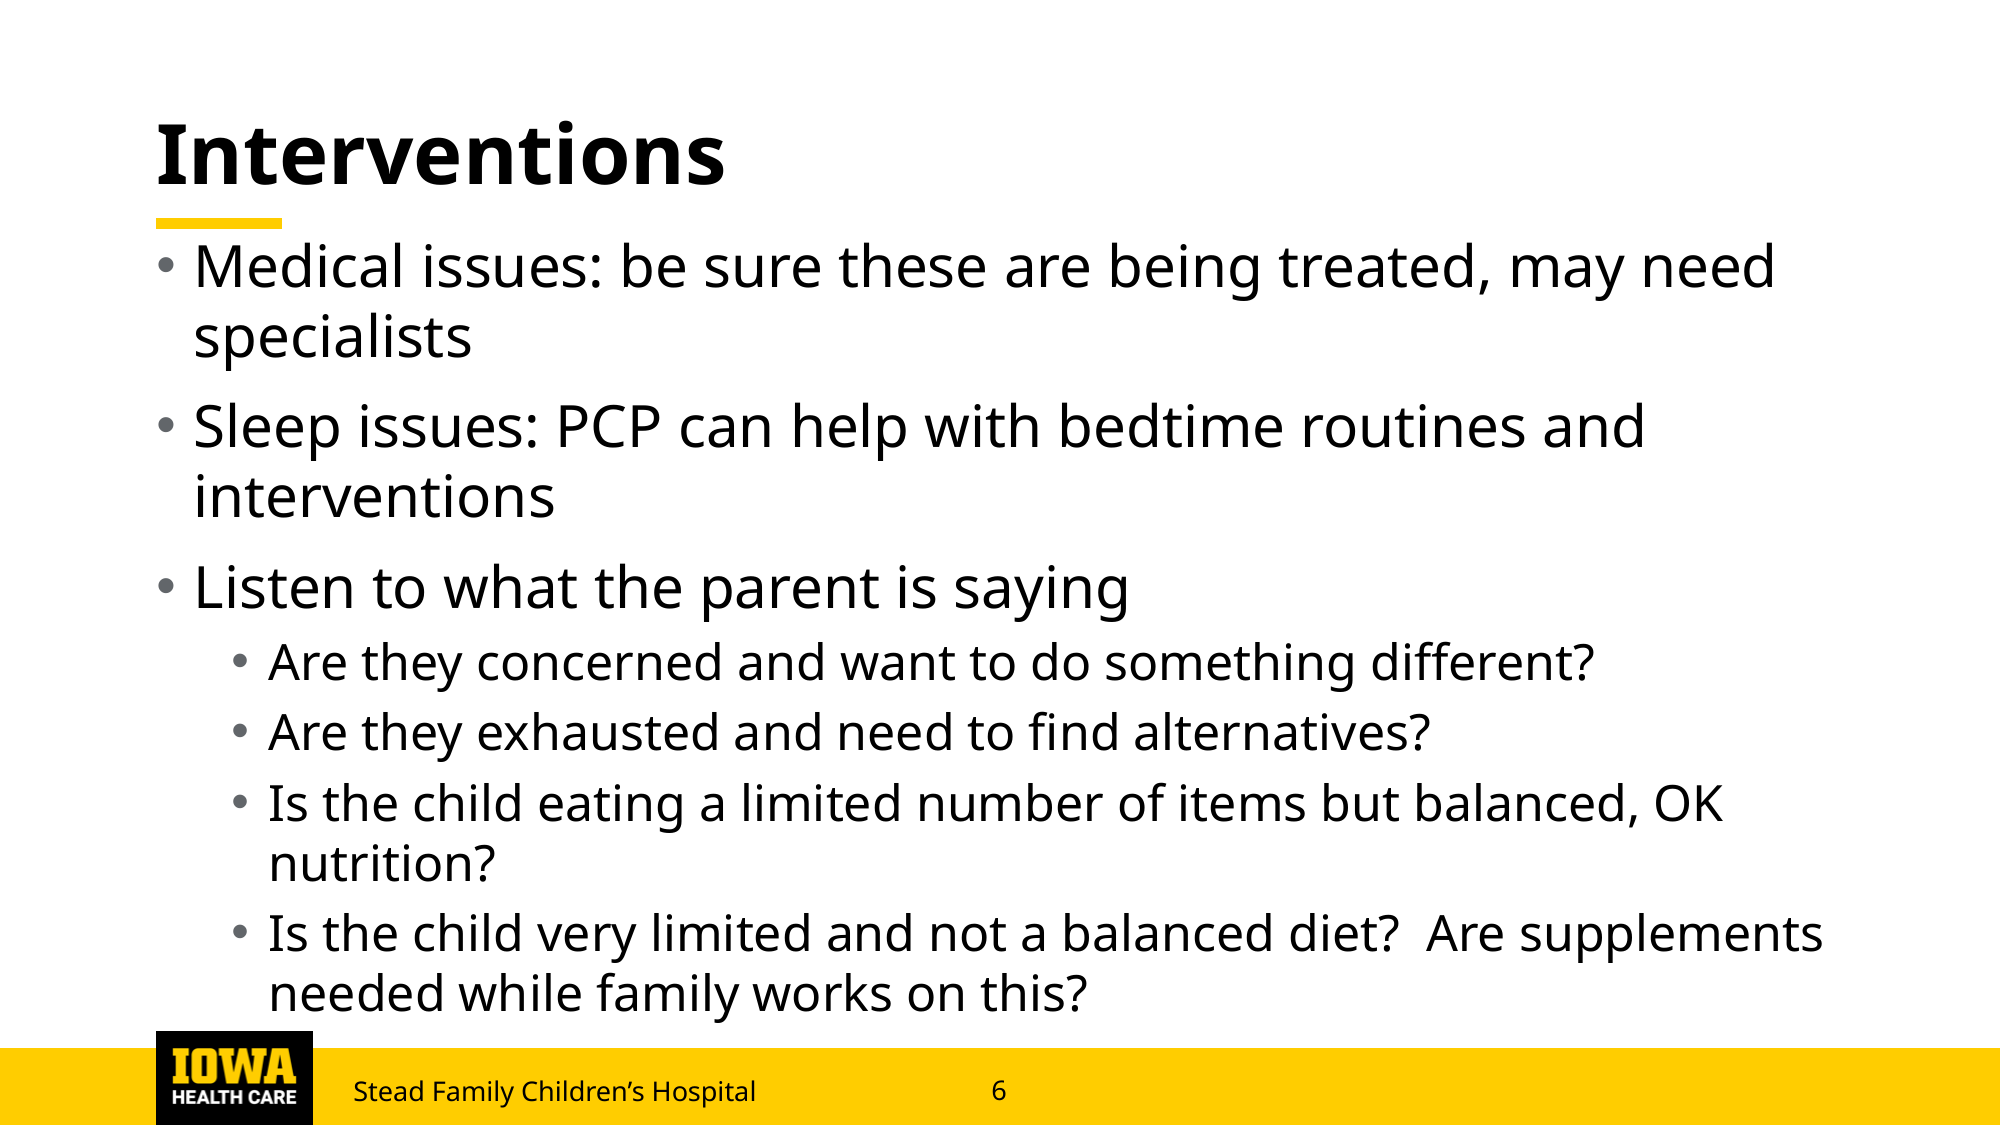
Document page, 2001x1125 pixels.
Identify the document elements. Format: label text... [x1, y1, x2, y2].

list Medical issues: be sure these are being treated, may need specialists Sleep issues: PCP can help with bedtime routines and interventions Listen to what the parent is saying Are they concerned and want to do something different? Are they exhausted and need to find alternatives? Is the child eating a limited number of items but balanced, OK nutrition? Is the child very limited and not a balanced diet? Are supplements needed while family works on this? [156, 228, 1847, 1039]
picture [156, 1039, 313, 1125]
title Interventions [156, 86, 1844, 228]
